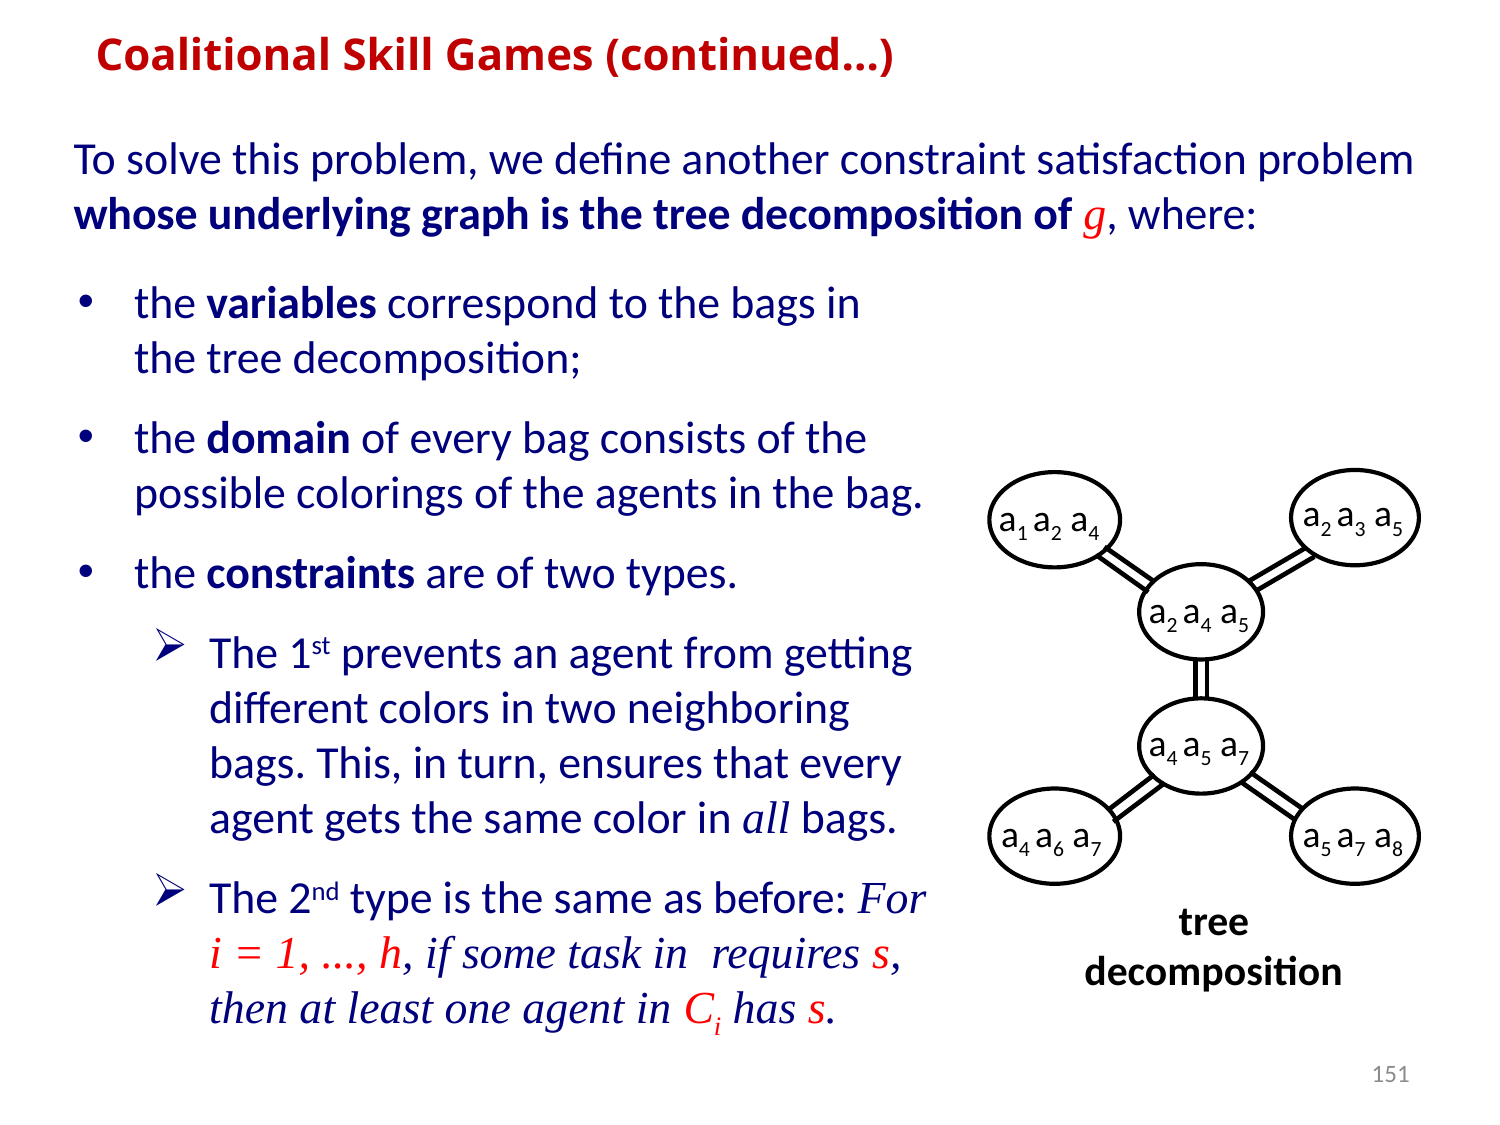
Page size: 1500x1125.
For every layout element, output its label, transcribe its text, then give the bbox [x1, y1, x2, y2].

text_box To solve this problem, we define another constraint satisfaction problem whose underlying graph is the tree decomposition of g, where: [43, 121, 1436, 246]
text_box tree decomposition [1064, 892, 1363, 1001]
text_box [989, 469, 1420, 885]
slide_number 151 [1074, 1042, 1425, 1103]
text_box Coalitional Skill Games (continued…) [80, 19, 1462, 87]
